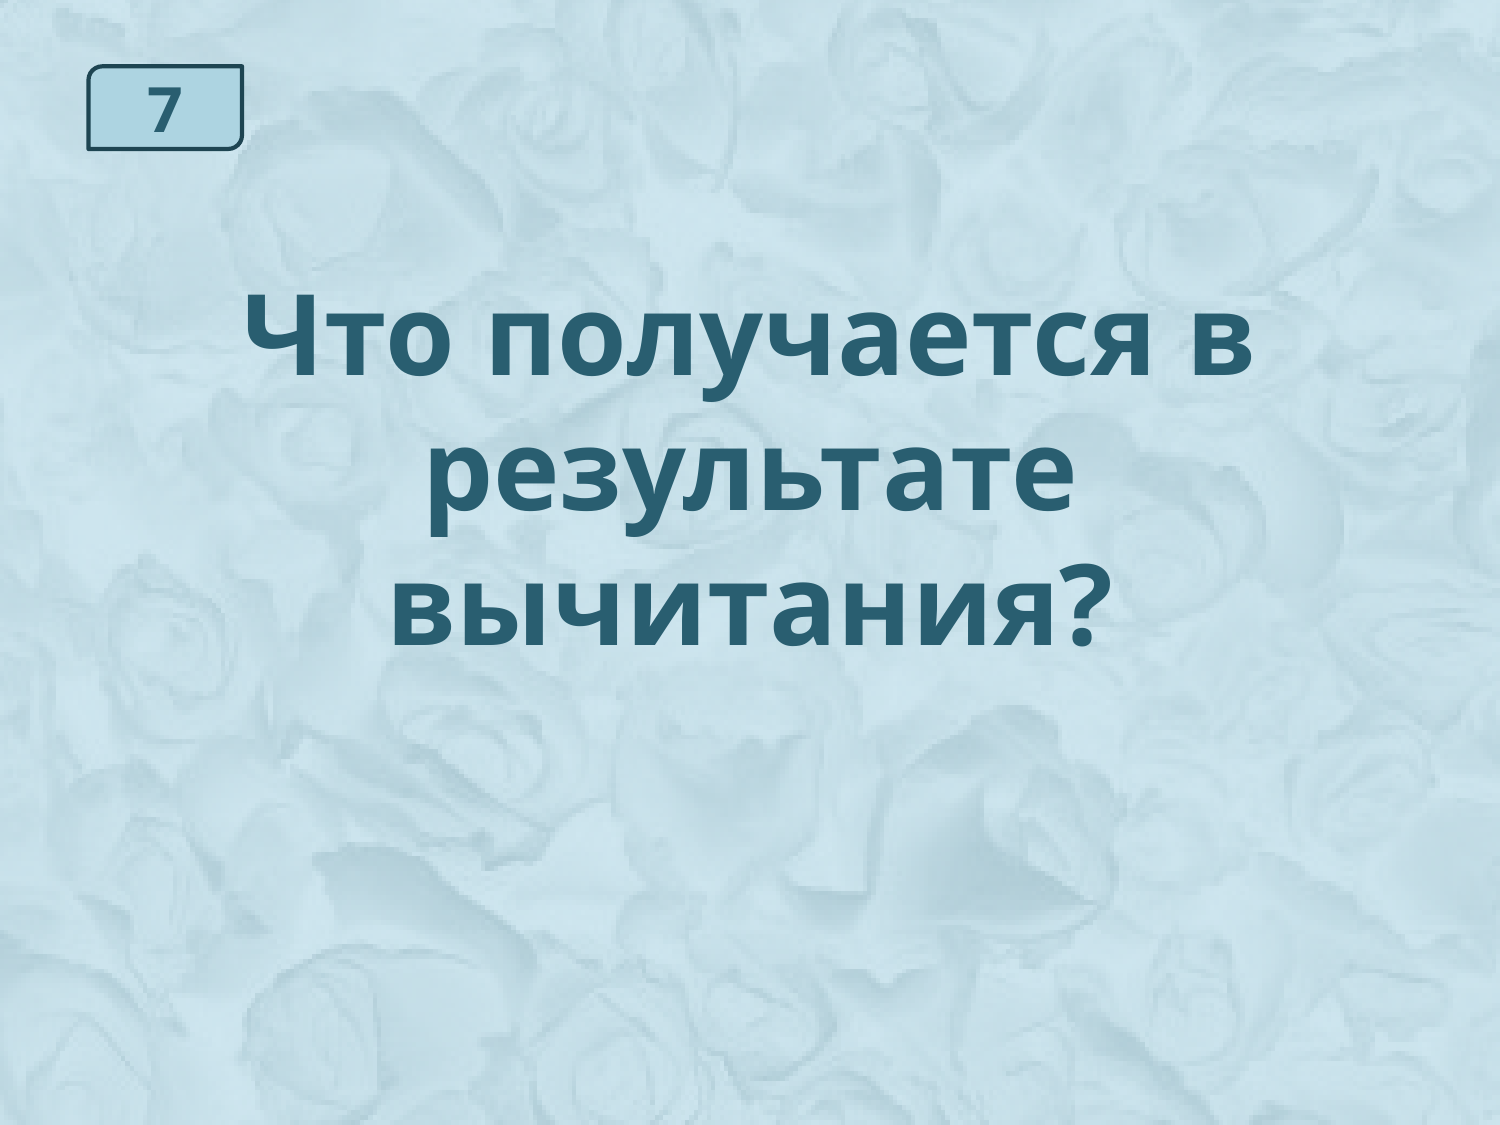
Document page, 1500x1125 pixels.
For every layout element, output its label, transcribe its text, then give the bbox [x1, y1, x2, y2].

text_box 7 [86, 64, 245, 152]
text_box Что получается в результате вычитания? [76, 255, 1424, 676]
